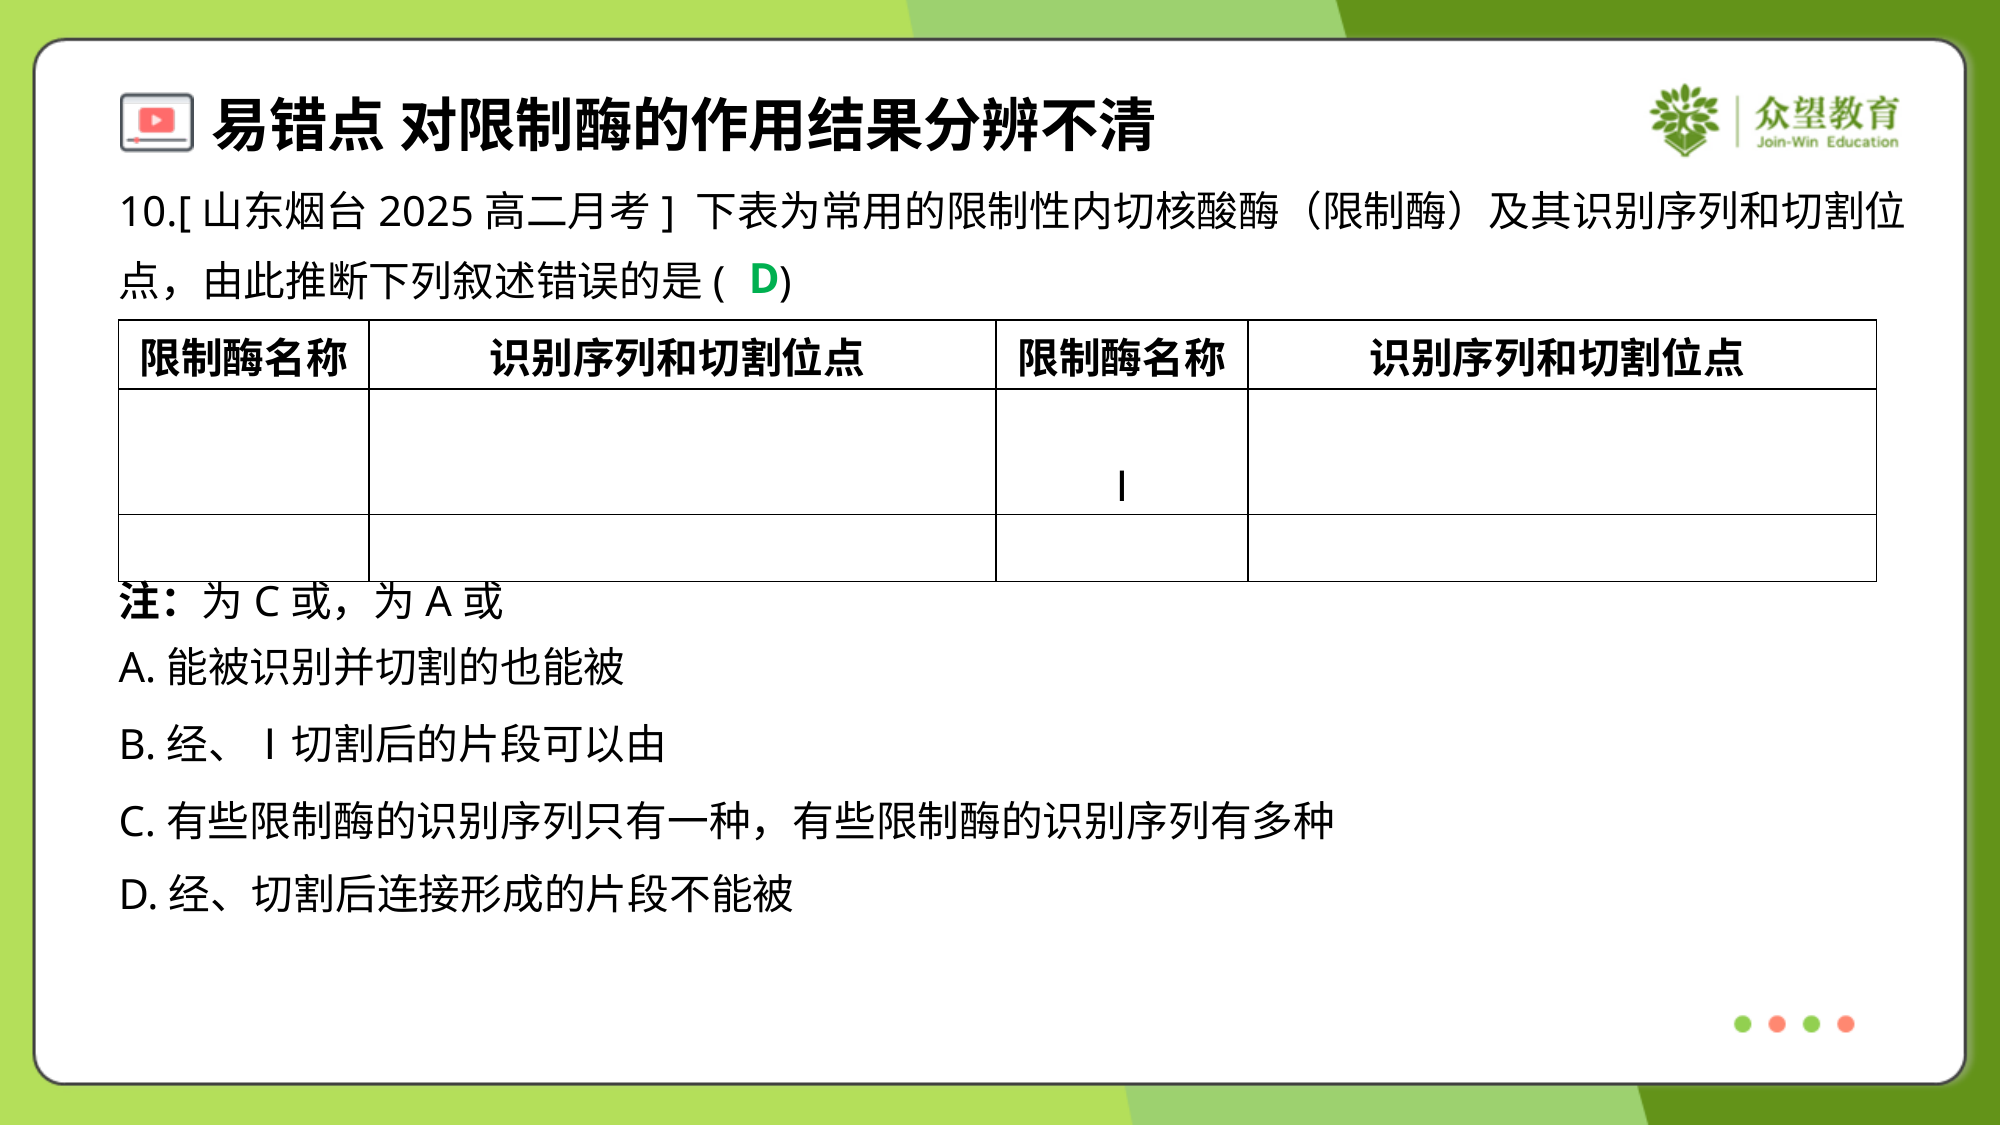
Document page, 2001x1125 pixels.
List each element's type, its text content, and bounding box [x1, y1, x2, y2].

text_box D [732, 231, 796, 296]
text_box 10.[山东烟台2025高二月考] 下表为常用的限制性内切核酸酶（限制酶）及其识别序列和切割位 点，由此推断下列叙述错误的是( ) [118, 159, 1883, 298]
picture [0, 0, 2000, 1125]
